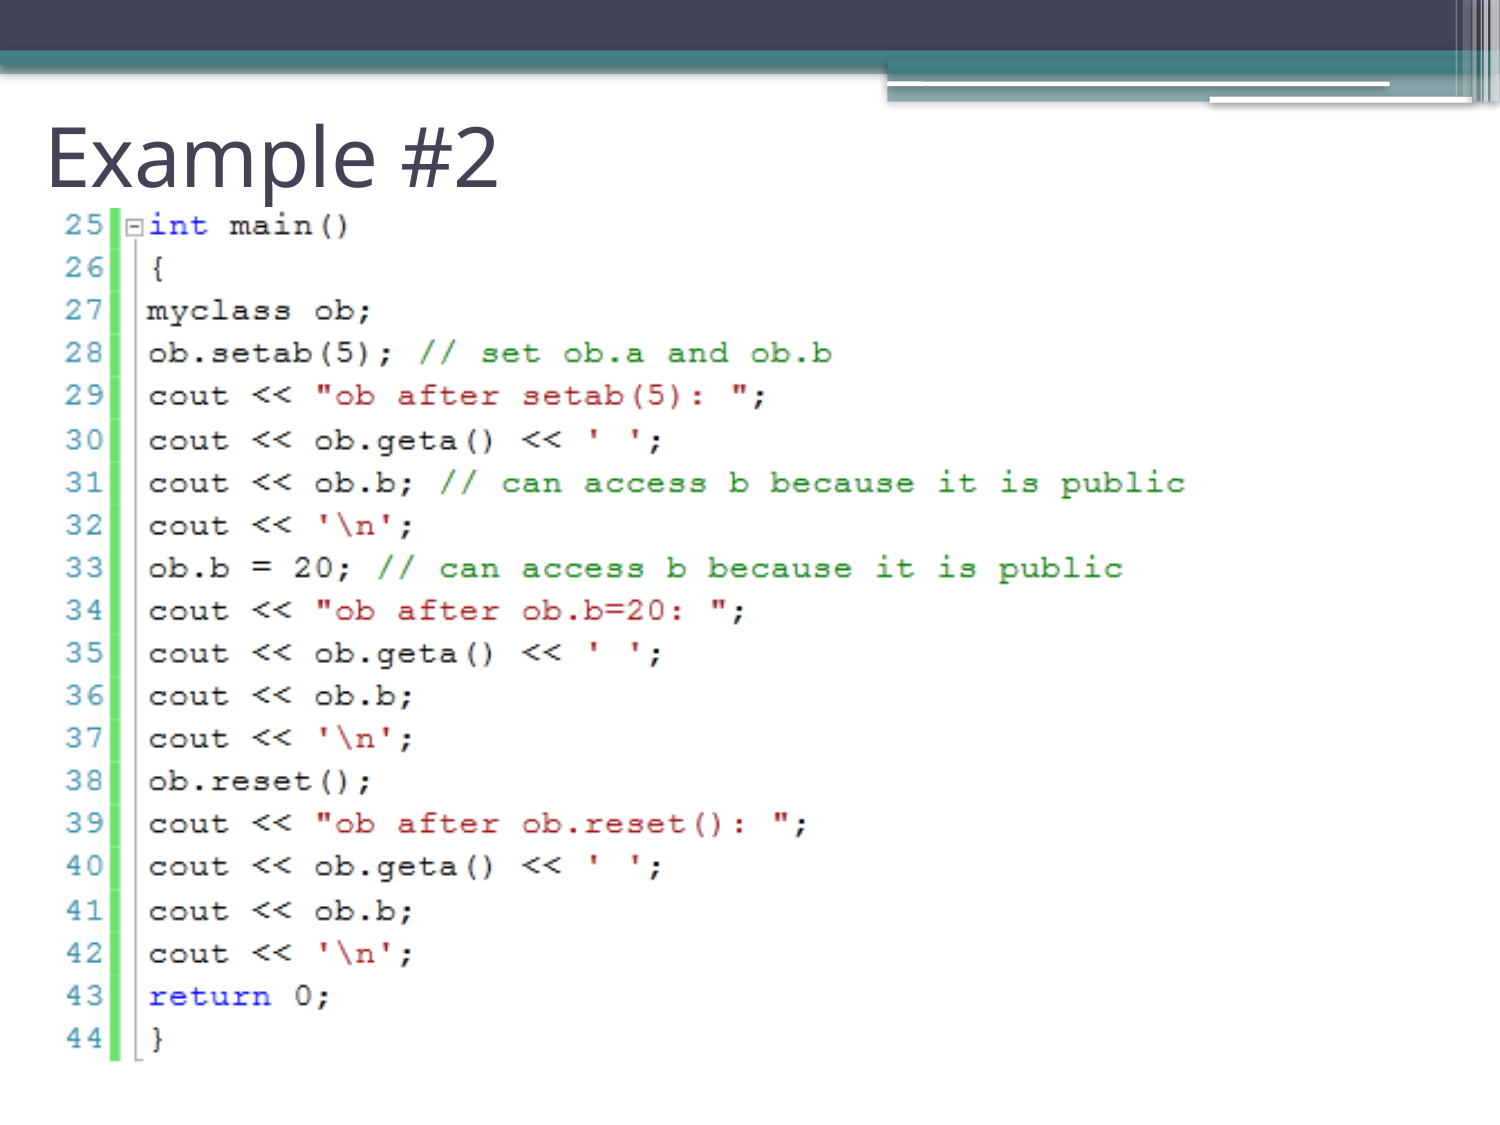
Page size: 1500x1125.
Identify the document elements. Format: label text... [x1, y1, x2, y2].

picture [41, 207, 1208, 1073]
title Example #2 [29, 66, 1380, 242]
